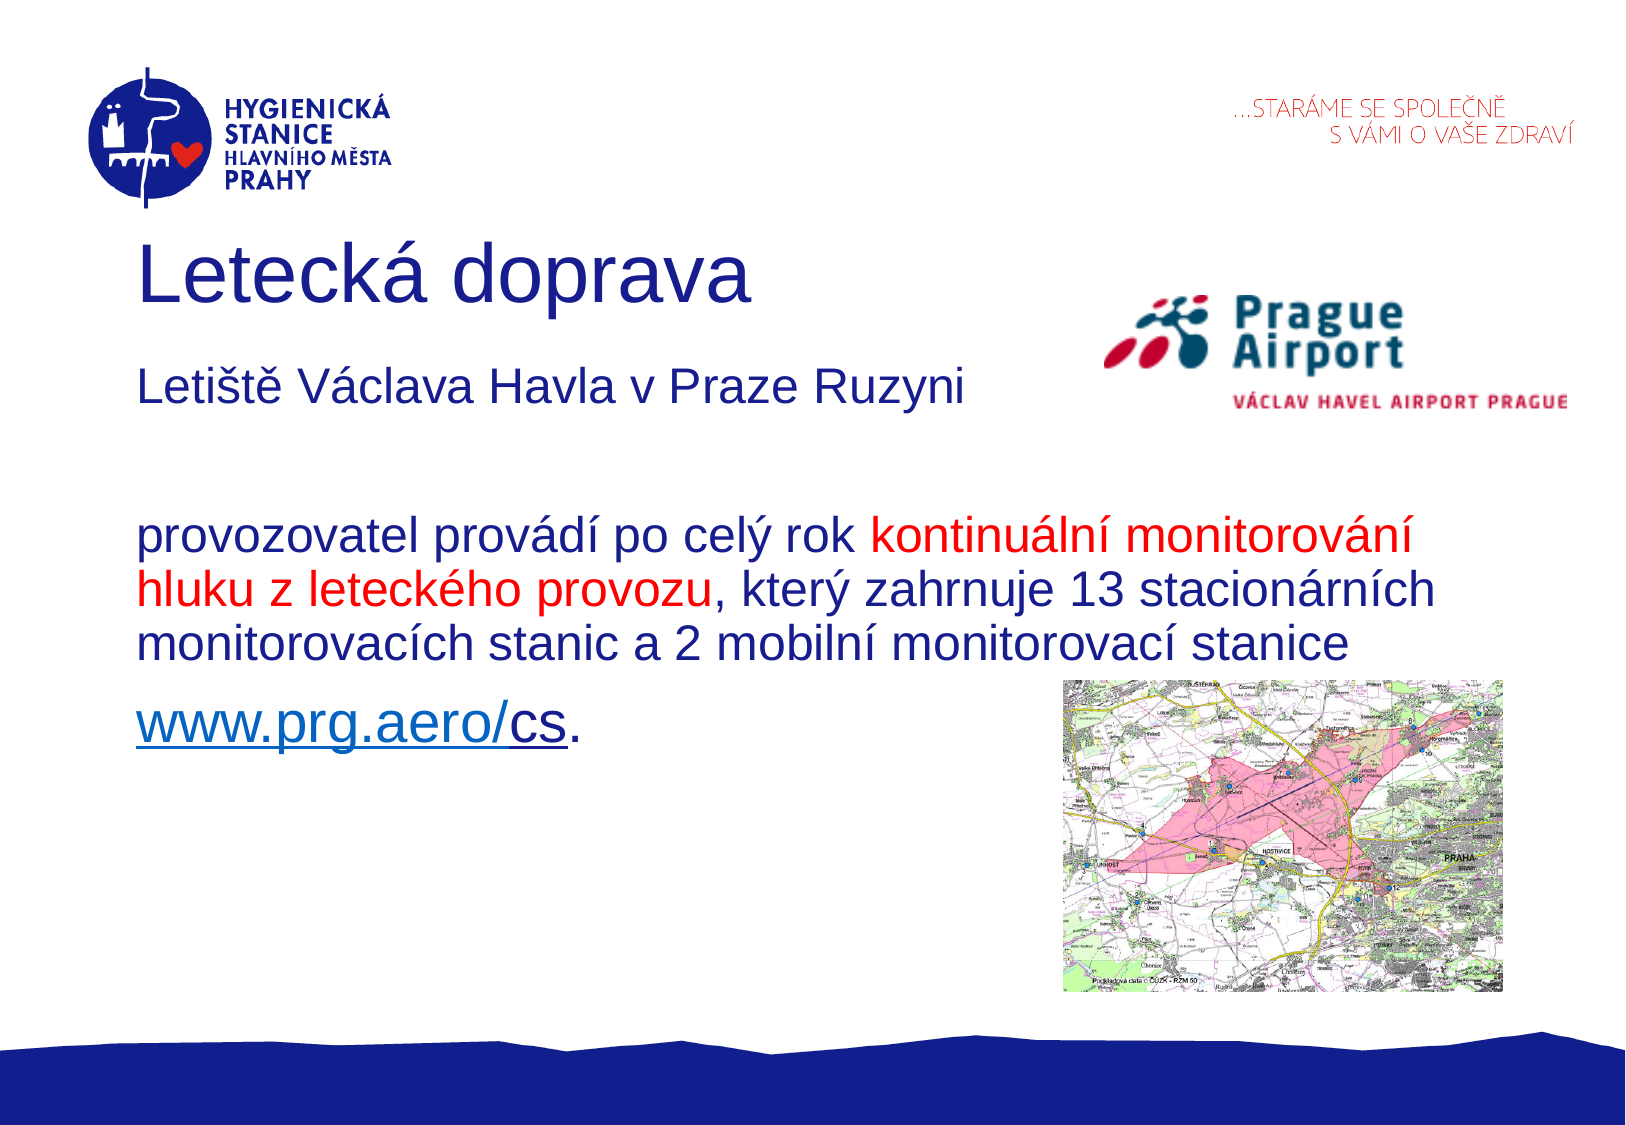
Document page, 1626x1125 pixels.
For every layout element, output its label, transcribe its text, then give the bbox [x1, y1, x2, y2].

picture [0, 0, 1626, 1125]
list Letiště Václava Havla v Praze Ruzyni provozovatel provádí po celý rok kontinuální monitorování hluku z leteckého provozu, který zahrnuje 13 stacionárních monitorovacích stanic a 2 mobilní monitorovací stanice www.prg.aero/cs. [121, 352, 1523, 1010]
title Letecká doprava [121, 166, 1523, 352]
